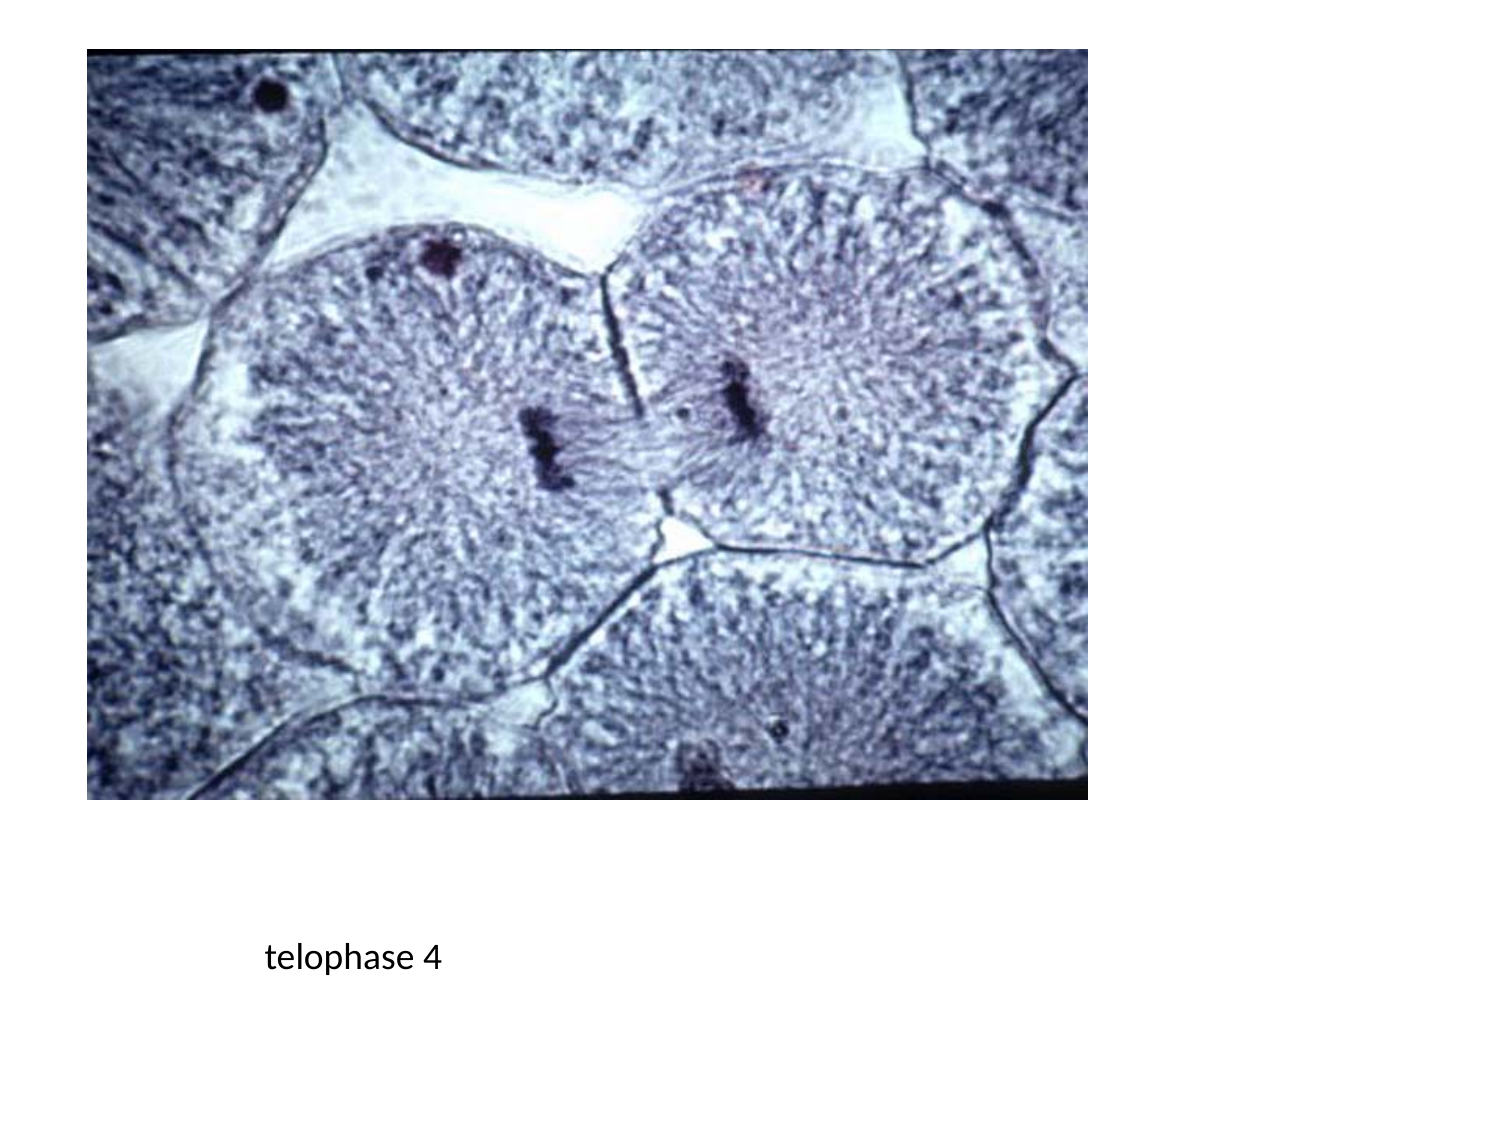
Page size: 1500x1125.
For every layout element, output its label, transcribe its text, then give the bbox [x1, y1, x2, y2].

text_box telophase 4 [249, 924, 1300, 985]
picture [87, 49, 1088, 801]
